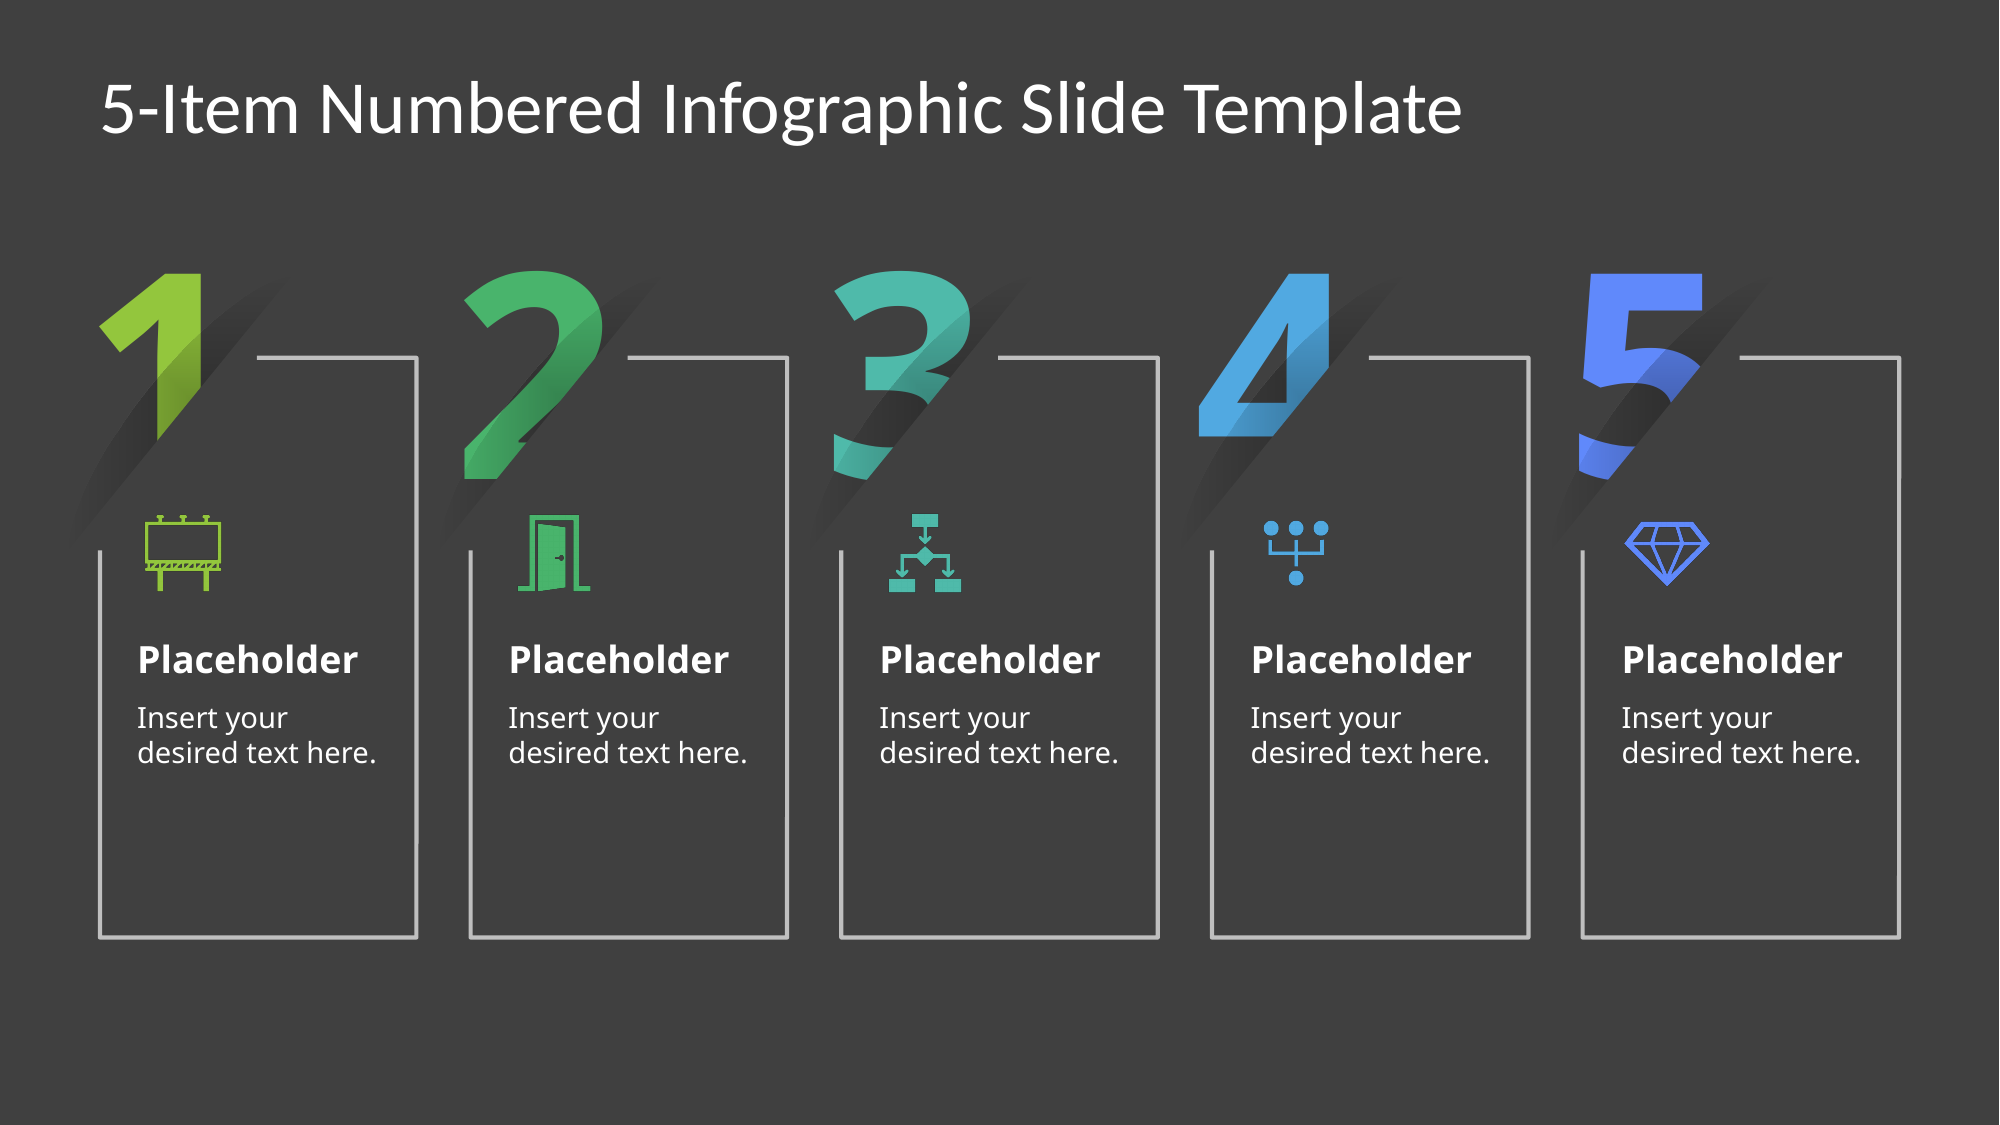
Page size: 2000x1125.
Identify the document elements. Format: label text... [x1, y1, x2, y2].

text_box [448, 238, 788, 938]
picture [508, 507, 600, 600]
picture [136, 507, 229, 600]
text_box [1560, 238, 1900, 938]
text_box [879, 638, 1120, 903]
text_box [1189, 238, 1529, 938]
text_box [1621, 638, 1862, 903]
title 5-Item Numbered Infographic Slide Template [99, 45, 1900, 162]
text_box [1250, 638, 1491, 903]
picture [1621, 507, 1714, 600]
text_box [508, 638, 749, 903]
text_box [136, 638, 378, 903]
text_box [77, 238, 417, 938]
picture [879, 507, 971, 600]
picture [1250, 507, 1343, 600]
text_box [819, 238, 1159, 938]
